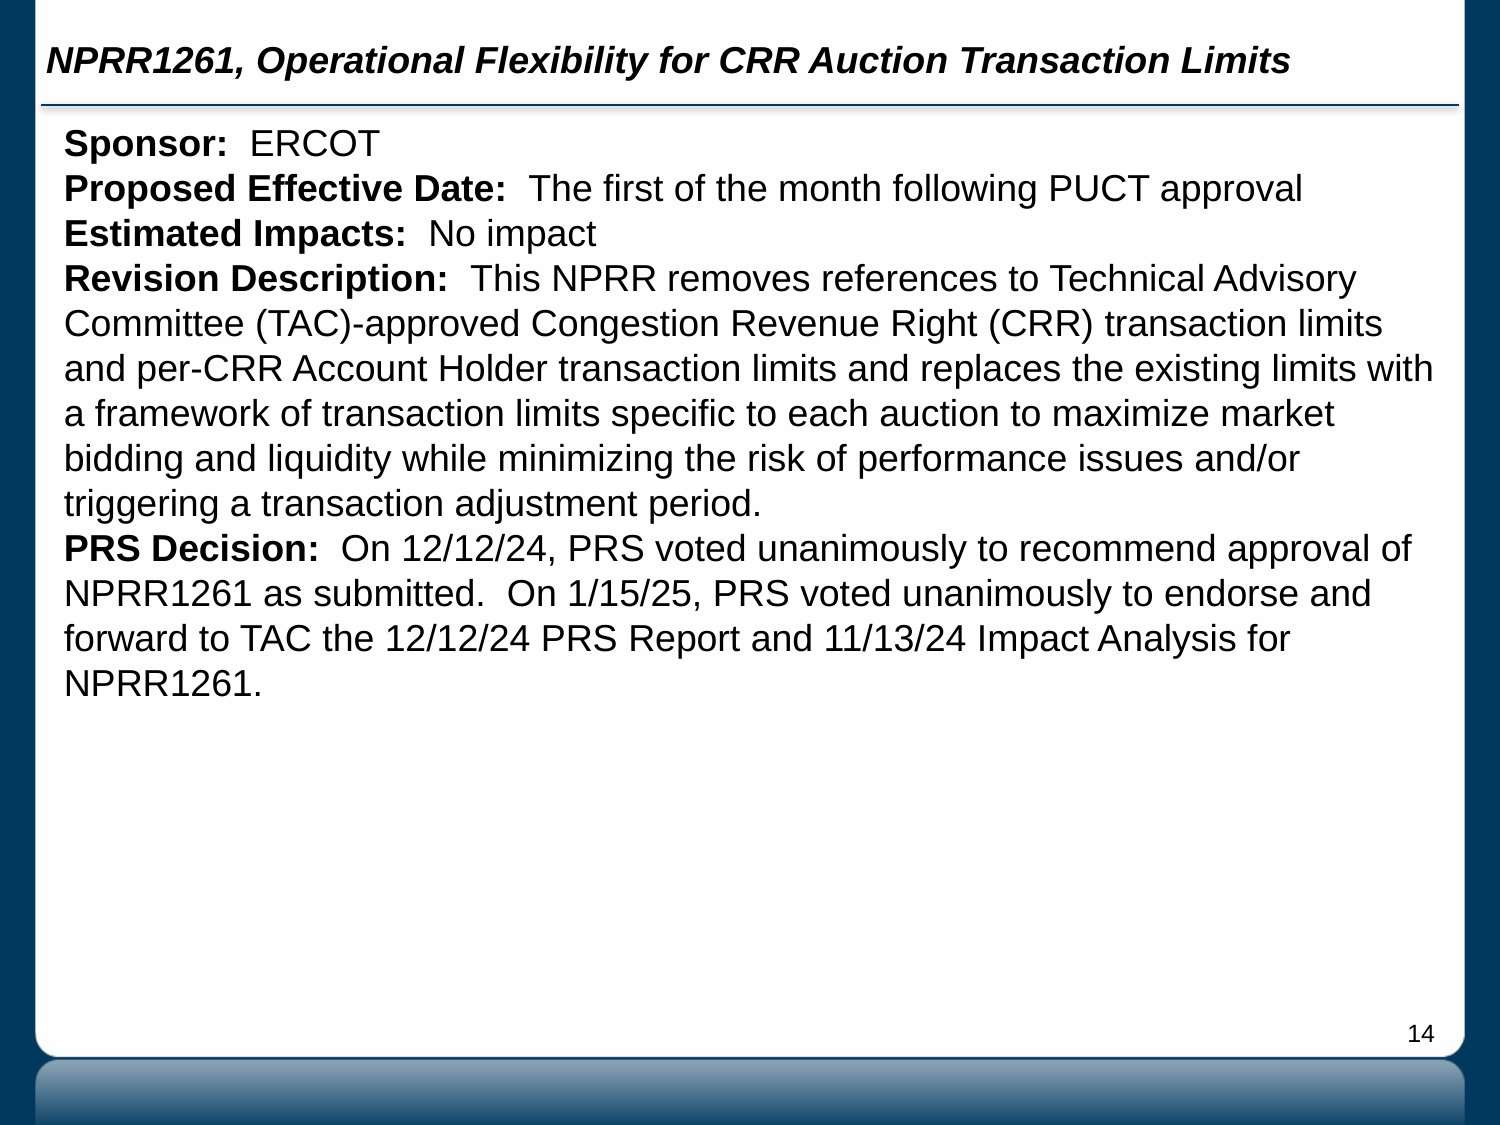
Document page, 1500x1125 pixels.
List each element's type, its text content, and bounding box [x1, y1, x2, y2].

text_box Sponsor: ERCOT Proposed Effective Date: The first of the month following PUCT approval Estimated Impacts: No impact Revision Description: This NPRR removes references to Technical Advisory Committee (TAC)-approved Congestion Revenue Right (CRR) transaction limits and per-CRR Account Holder transaction limits and replaces the existing limits with a framework of transaction limits specific to each auction to maximize market bidding and liquidity while minimizing the risk of performance issues and/or triggering a transaction adjustment period. PRS Decision: On 12/12/24, PRS voted unanimously to recommend approval of NPRR1261 as submitted. On 1/15/25, PRS voted unanimously to endorse and forward to TAC the 12/12/24 PRS Report and 11/13/24 Impact Analysis for NPRR1261. [11, 111, 1464, 711]
picture [35, 0, 1465, 1125]
title NPRR1261, Operational Flexibility for CRR Auction Transaction Limits [31, 20, 1464, 97]
